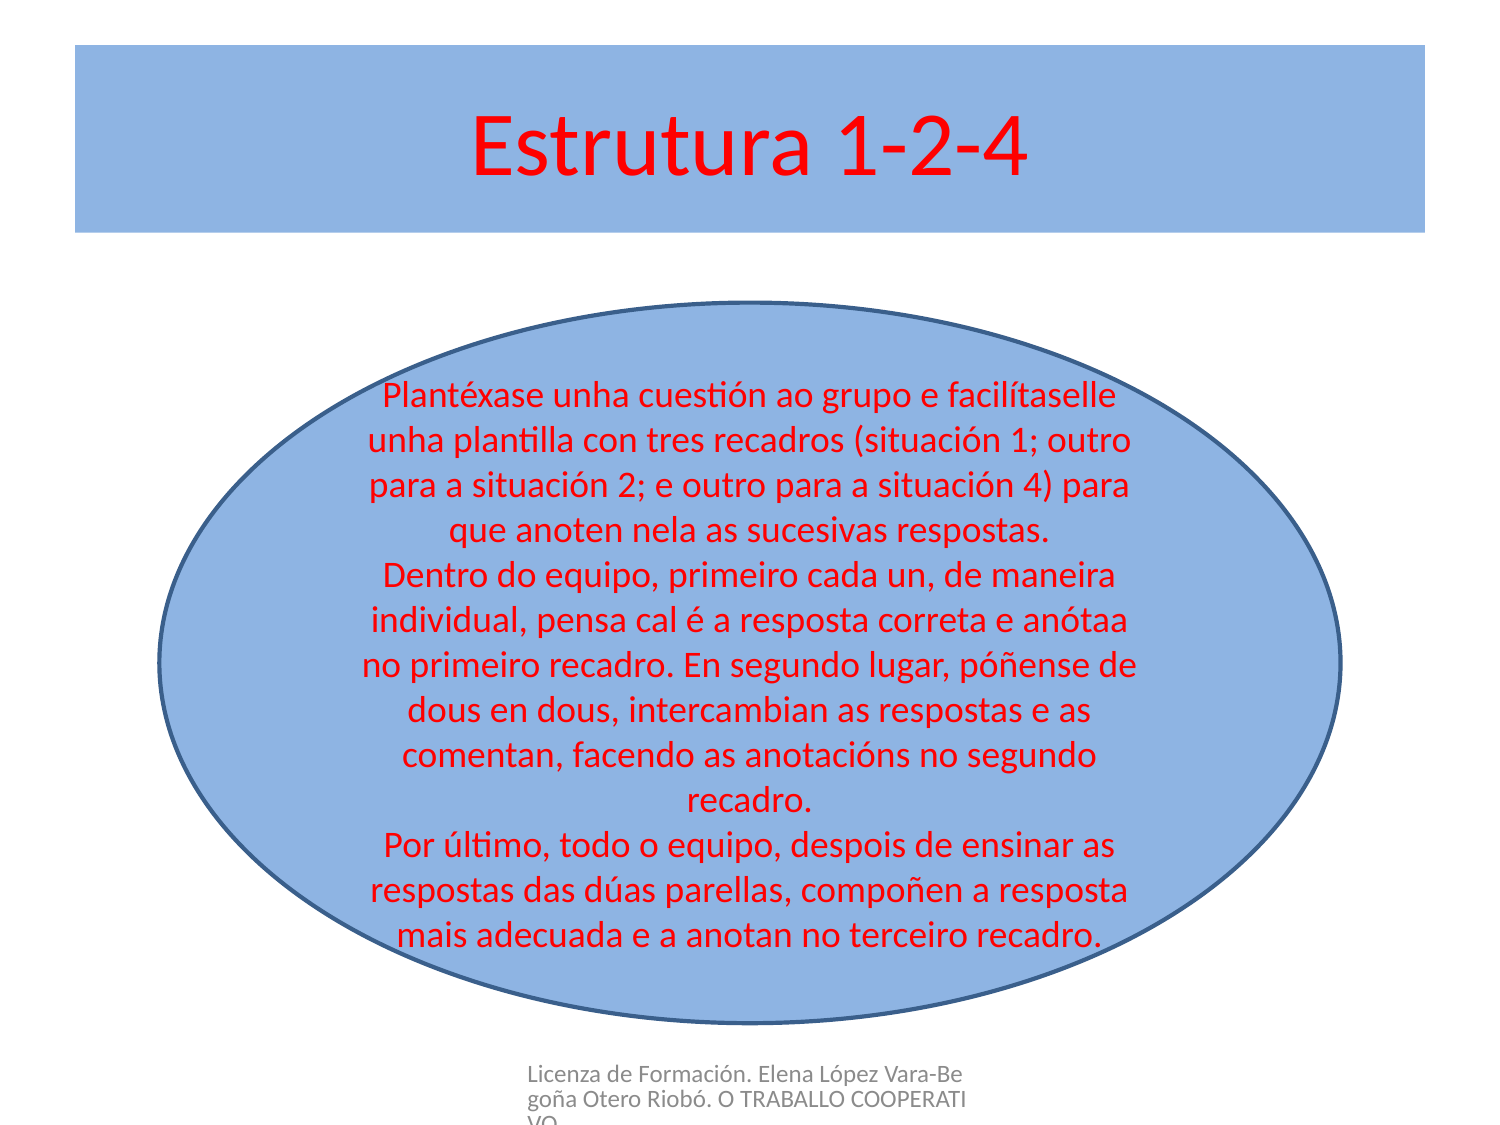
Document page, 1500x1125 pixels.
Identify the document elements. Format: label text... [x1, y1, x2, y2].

footer Licenza de Formación. Elena López Vara-Begoña Otero Riobó. O TRABALLO COOPERATIVO [512, 1042, 988, 1103]
title Estrutura 1-2-4 [75, 45, 1425, 233]
text_box Plantéxase unha cuestión ao grupo e facilítaselle unha plantilla con tres recadros (situación 1; outro para a situación 2; e outro para a situación 4) para que anoten nela as sucesivas respostas. Dentro do equipo, primeiro cada un, de maneira individual, pensa cal é a resposta correta e anótaa no primeiro recadro. En segundo lugar, póñense de dous en dous, intercambian as respostas e as comentan, facendo as anotacións no segundo recadro. Por último, todo o equipo, despois de ensinar as respostas das dúas parellas, compoñen a resposta mais adecuada e a anotan no terceiro recadro. [157, 300, 1343, 1026]
